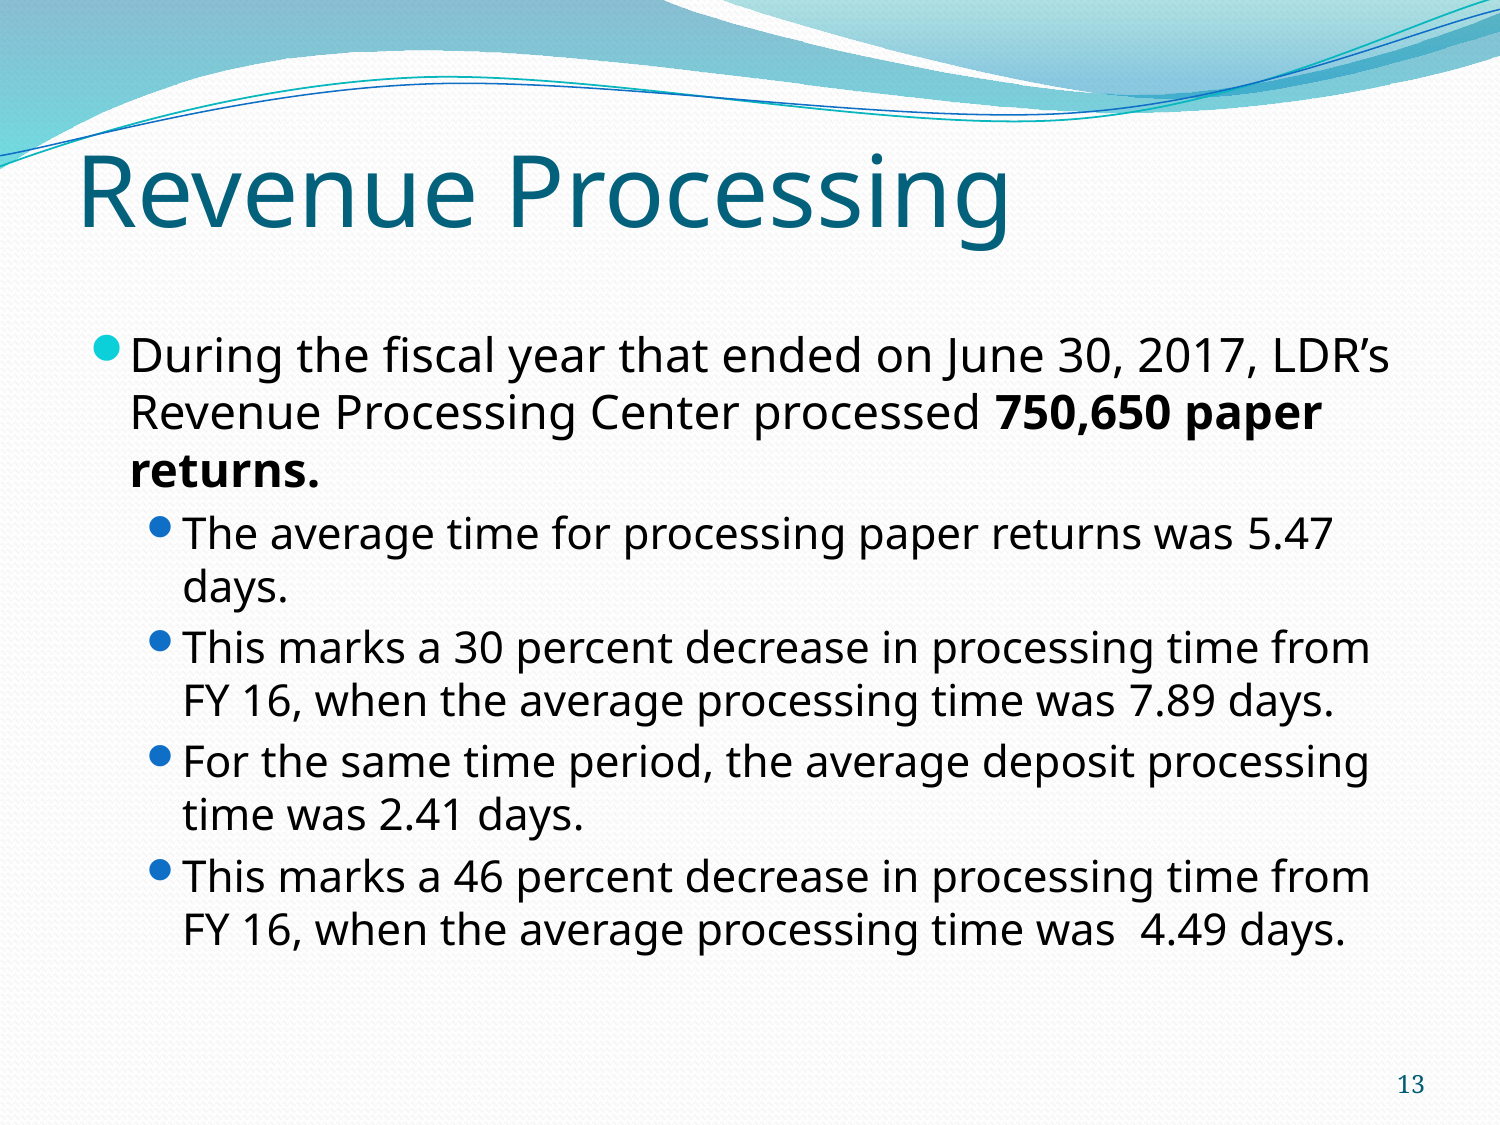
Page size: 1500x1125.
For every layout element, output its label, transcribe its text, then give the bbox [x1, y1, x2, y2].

slide_number 13 [1299, 1042, 1425, 1103]
list During the fiscal year that ended on June 30, 2017, LDR’s Revenue Processing Center processed 750,650 paper returns. The average time for processing paper returns was 5.47 days. This marks a 30 percent decrease in processing time from FY 16, when the average processing time was 7.89 days. For the same time period, the average deposit processing time was 2.41 days. This marks a 46 percent decrease in processing time from FY 16, when the average processing time was 4.49 days. [75, 317, 1425, 1038]
title Revenue Processing [75, 60, 1425, 248]
